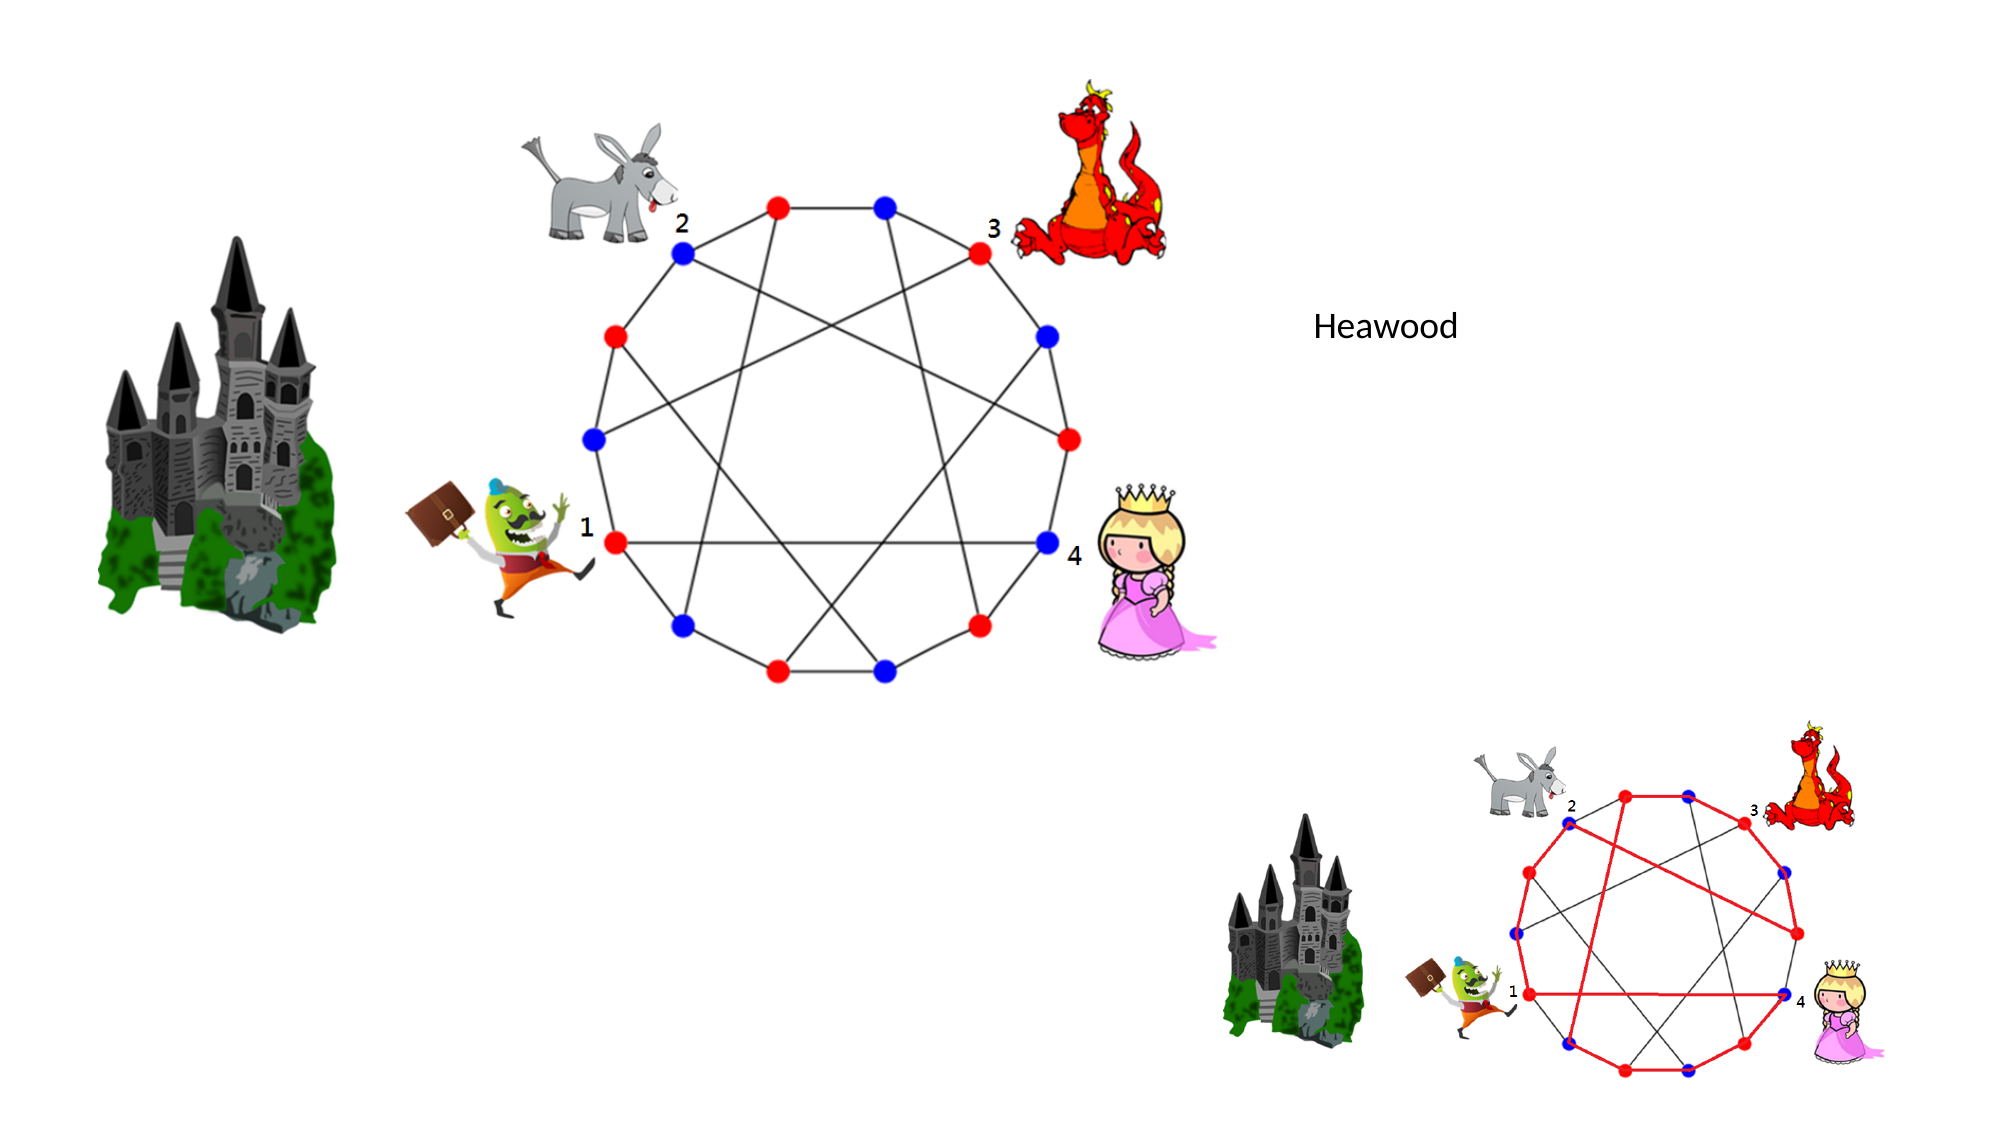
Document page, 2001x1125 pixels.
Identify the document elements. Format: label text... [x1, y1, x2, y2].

picture [1223, 720, 1890, 1082]
picture [98, 79, 1224, 689]
text_box Heawood [1298, 293, 1475, 354]
